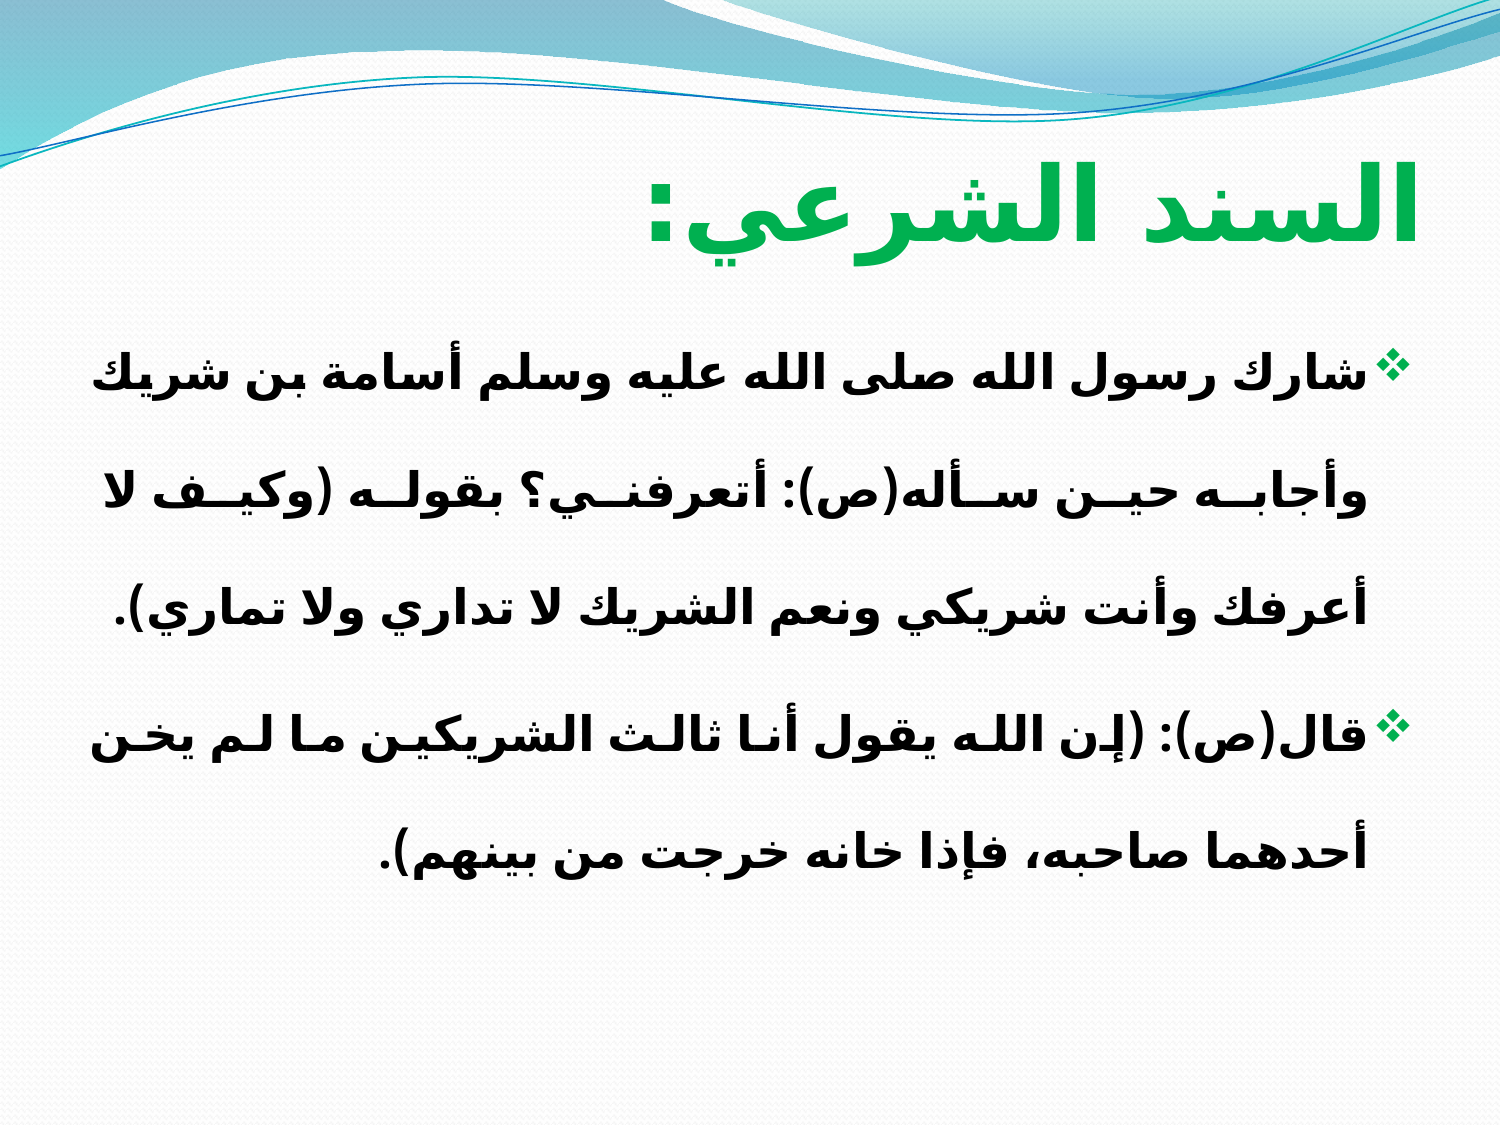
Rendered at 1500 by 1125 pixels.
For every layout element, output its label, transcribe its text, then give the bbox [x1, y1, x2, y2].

title السند الشرعي: [75, 75, 1425, 263]
list شارك رسول الله صلى الله عليه وسلم أسامة بن شريك وأجابه حين سأله(ص): أتعرفني؟ بقوله (وكيف لا أعرفك وأنت شريكي ونعم الشريك لا تداري ولا تماري). قال(ص): (إن الله يقول أنا ثالث الشريكين ما لم يخن أحدهما صاحبه، فإذا خانه خرجت من بينهم). [75, 275, 1425, 995]
